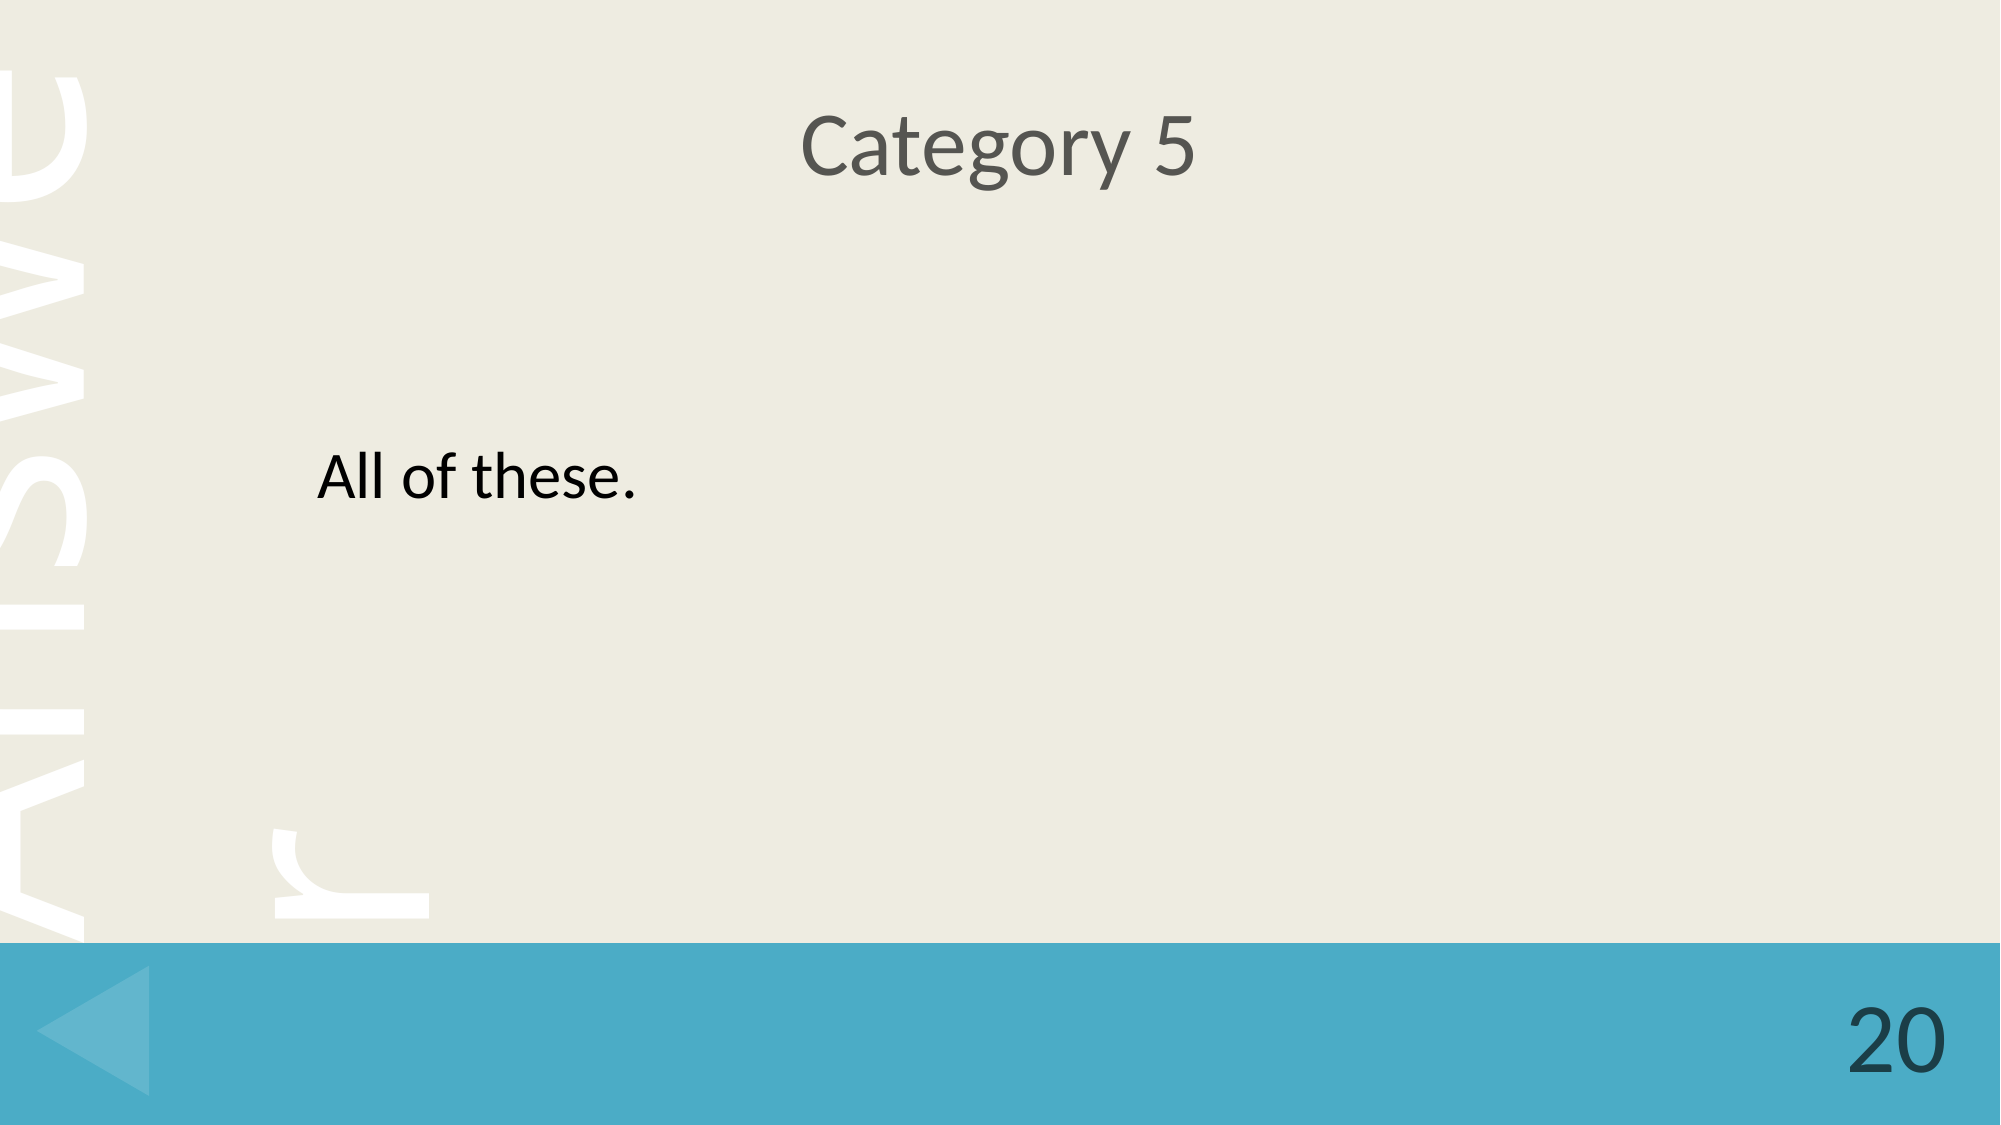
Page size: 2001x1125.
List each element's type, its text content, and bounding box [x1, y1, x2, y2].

list All of these. [302, 307, 1760, 636]
list 20 [1494, 967, 1963, 1097]
title Category 5 [99, 45, 1900, 233]
